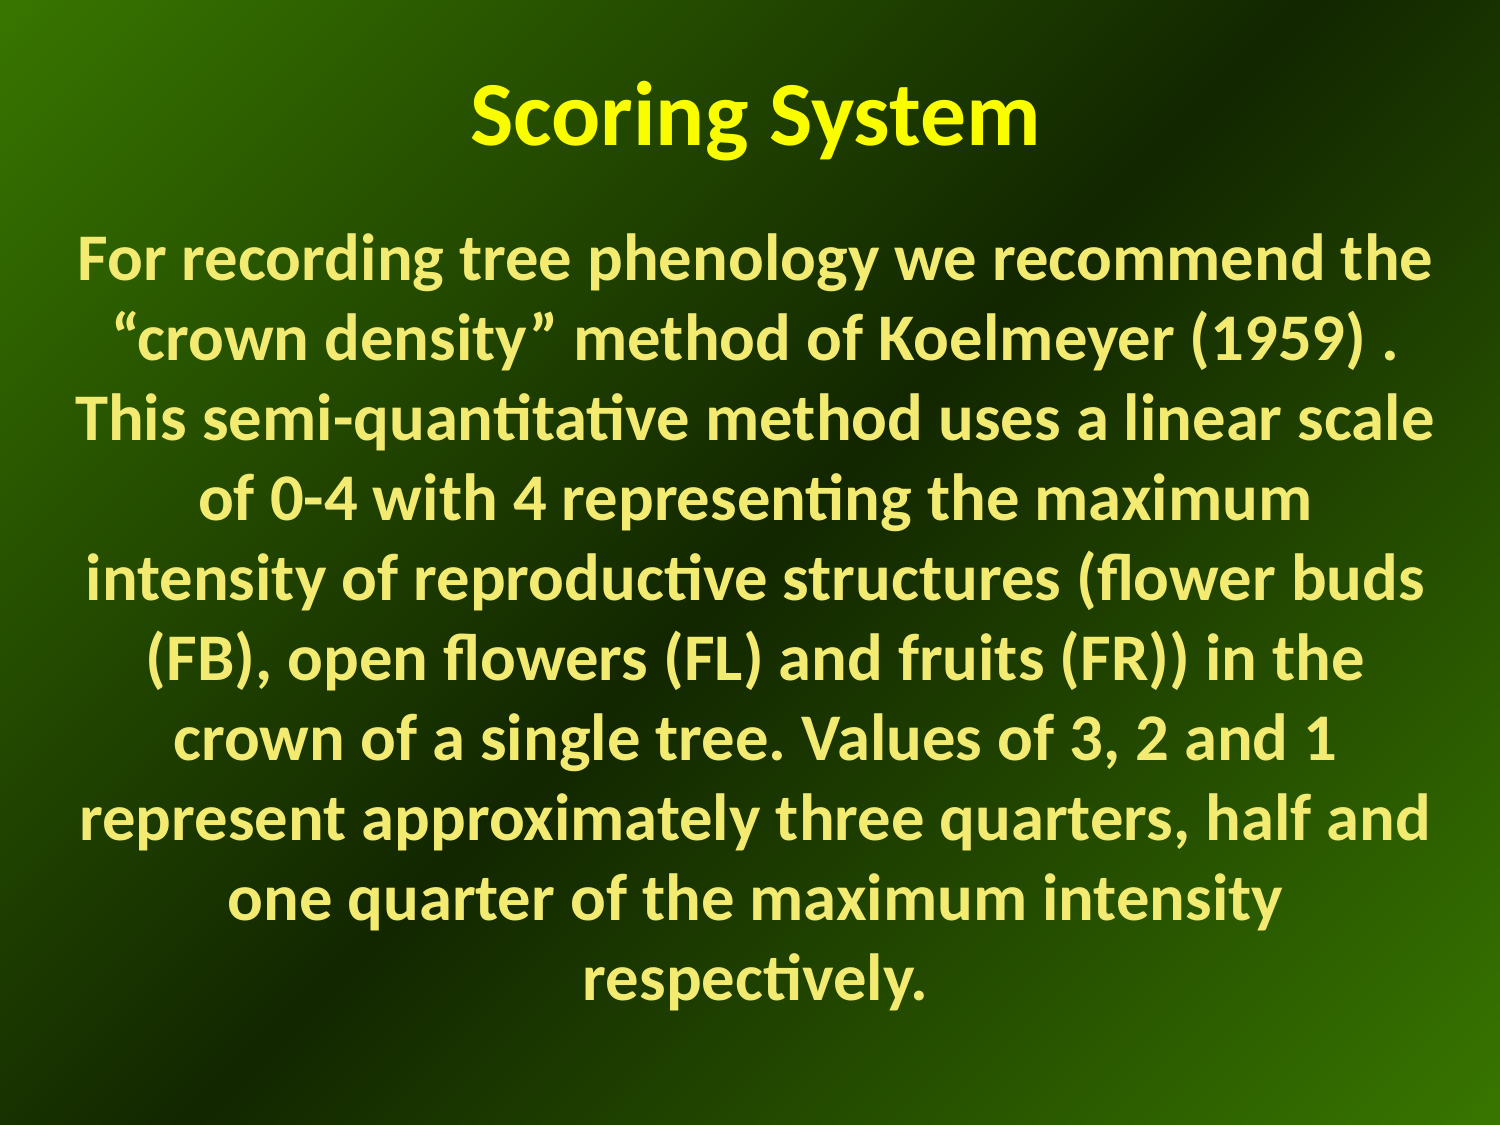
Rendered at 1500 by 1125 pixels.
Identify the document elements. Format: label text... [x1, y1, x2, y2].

title Scoring System For recording tree phenology we recommend the “crown density” method of Koelmeyer (1959) . This semi-quantitative method uses a linear scale of 0-4 with 4 representing the maximum intensity of reproductive structures (flower buds (FB), open flowers (FL) and fruits (FR)) in the crown of a single tree. Values of 3, 2 and 1 represent approximately three quarters, half and one quarter of the maximum intensity respectively. [58, 46, 1454, 1102]
